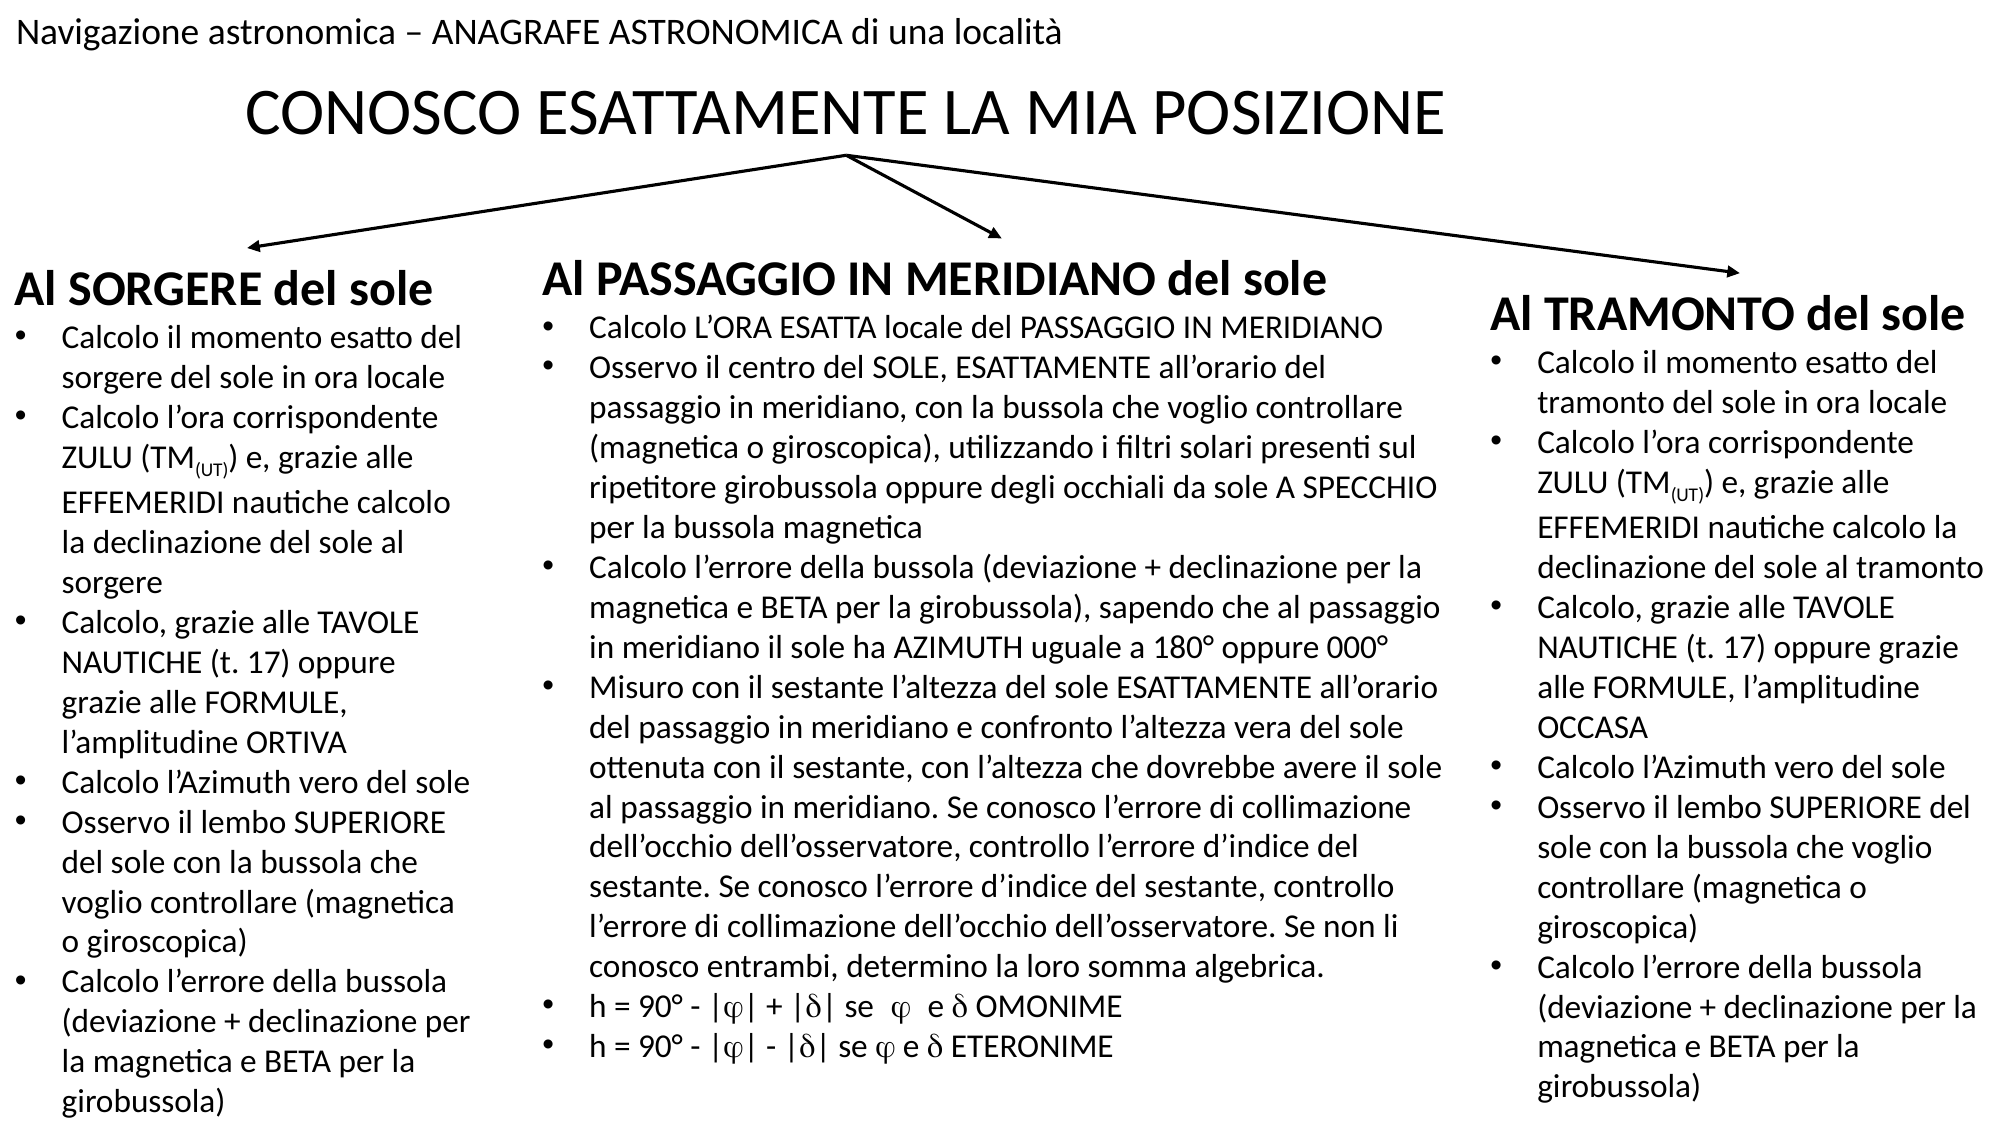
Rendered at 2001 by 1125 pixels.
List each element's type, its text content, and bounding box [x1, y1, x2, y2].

text_box Al PASSAGGIO IN MERIDIANO del sole Calcolo L’ORA ESATTA locale del PASSAGGIO IN MERIDIANO Osservo il centro del SOLE, ESATTAMENTE all’orario del passaggio in meridiano, con la bussola che voglio controllare (magnetica o giroscopica), utilizzando i filtri solari presenti sul ripetitore girobussola oppure degli occhiali da sole A SPECCHIO per la bussola magnetica Calcolo l’errore della bussola (deviazione + declinazione per la magnetica e BETA per la girobussola), sapendo che al passaggio in meridiano il sole ha AZIMUTH uguale a 180° oppure 000° Misuro con il sestante l’altezza del sole ESATTAMENTE all’orario del passaggio in meridiano e confronto l’altezza vera del sole ottenuta con il sestante, con l’altezza che dovrebbe avere il sole al passaggio in meridiano. Se conosco l’errore di collimazione dell’occhio dell’osservatore, controllo l’errore d’indice del sestante. Se conosco l’errore d’indice del sestante, controllo l’errore di collimazione dell’occhio dell’osservatore. Se non li conosco entrambi, determino la loro somma algebrica. h = 90° - |j| + |d| se j e d OMONIME h = 90° - |j| - |d| se j e d ETERONIME [527, 248, 1476, 1112]
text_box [846, 156, 1740, 274]
text_box Navigazione astronomica – ANAGRAFE ASTRONOMICA di una località [1, 0, 1079, 60]
text_box Al SORGERE del sole Calcolo il momento esatto del sorgere del sole in ora locale Calcolo l’ora corrispondente ZULU (TM(UT)) e, grazie alle EFFEMERIDI nautiche calcolo la declinazione del sole al sorgere Calcolo, grazie alle TAVOLE NAUTICHE (t. 17) oppure grazie alle FORMULE, l’amplitudine ORTIVA Calcolo l’Azimuth vero del sole Osservo il lembo SUPERIORE del sole con la bussola che voglio controllare (magnetica o giroscopica) Calcolo l’errore della bussola (deviazione + declinazione per la magnetica e BETA per la girobussola) [0, 247, 495, 1125]
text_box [247, 156, 846, 248]
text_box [846, 156, 1002, 239]
text_box Al TRAMONTO del sole Calcolo il momento esatto del tramonto del sole in ora locale Calcolo l’ora corrispondente ZULU (TM(UT)) e, grazie alle EFFEMERIDI nautiche calcolo la declinazione del sole al tramonto Calcolo, grazie alle TAVOLE NAUTICHE (t. 17) oppure grazie alle FORMULE, l’amplitudine OCCASA Calcolo l’Azimuth vero del sole Osservo il lembo SUPERIORE del sole con la bussola che voglio controllare (magnetica o giroscopica) Calcolo l’errore della bussola (deviazione + declinazione per la magnetica e BETA per la girobussola) [1476, 273, 2000, 1112]
text_box CONOSCO ESATTAMENTE LA MIA POSIZIONE [230, 60, 1462, 156]
